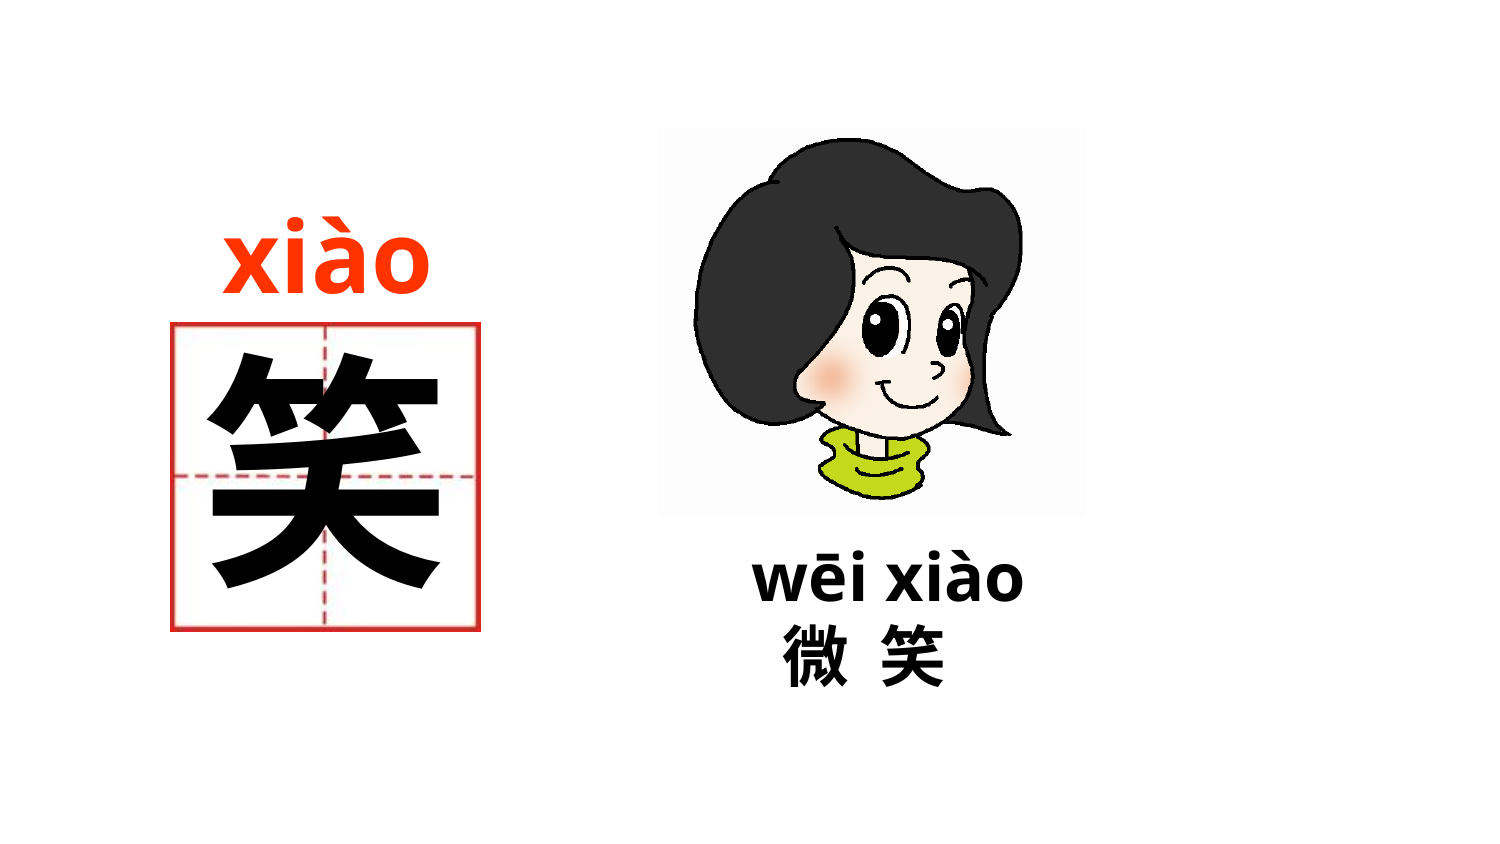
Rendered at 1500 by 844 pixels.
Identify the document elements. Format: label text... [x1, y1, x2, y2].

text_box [170, 308, 481, 632]
picture [658, 127, 1085, 517]
text_box xiào [208, 185, 449, 306]
text_box wēi xiào 微 笑 [736, 527, 1041, 702]
